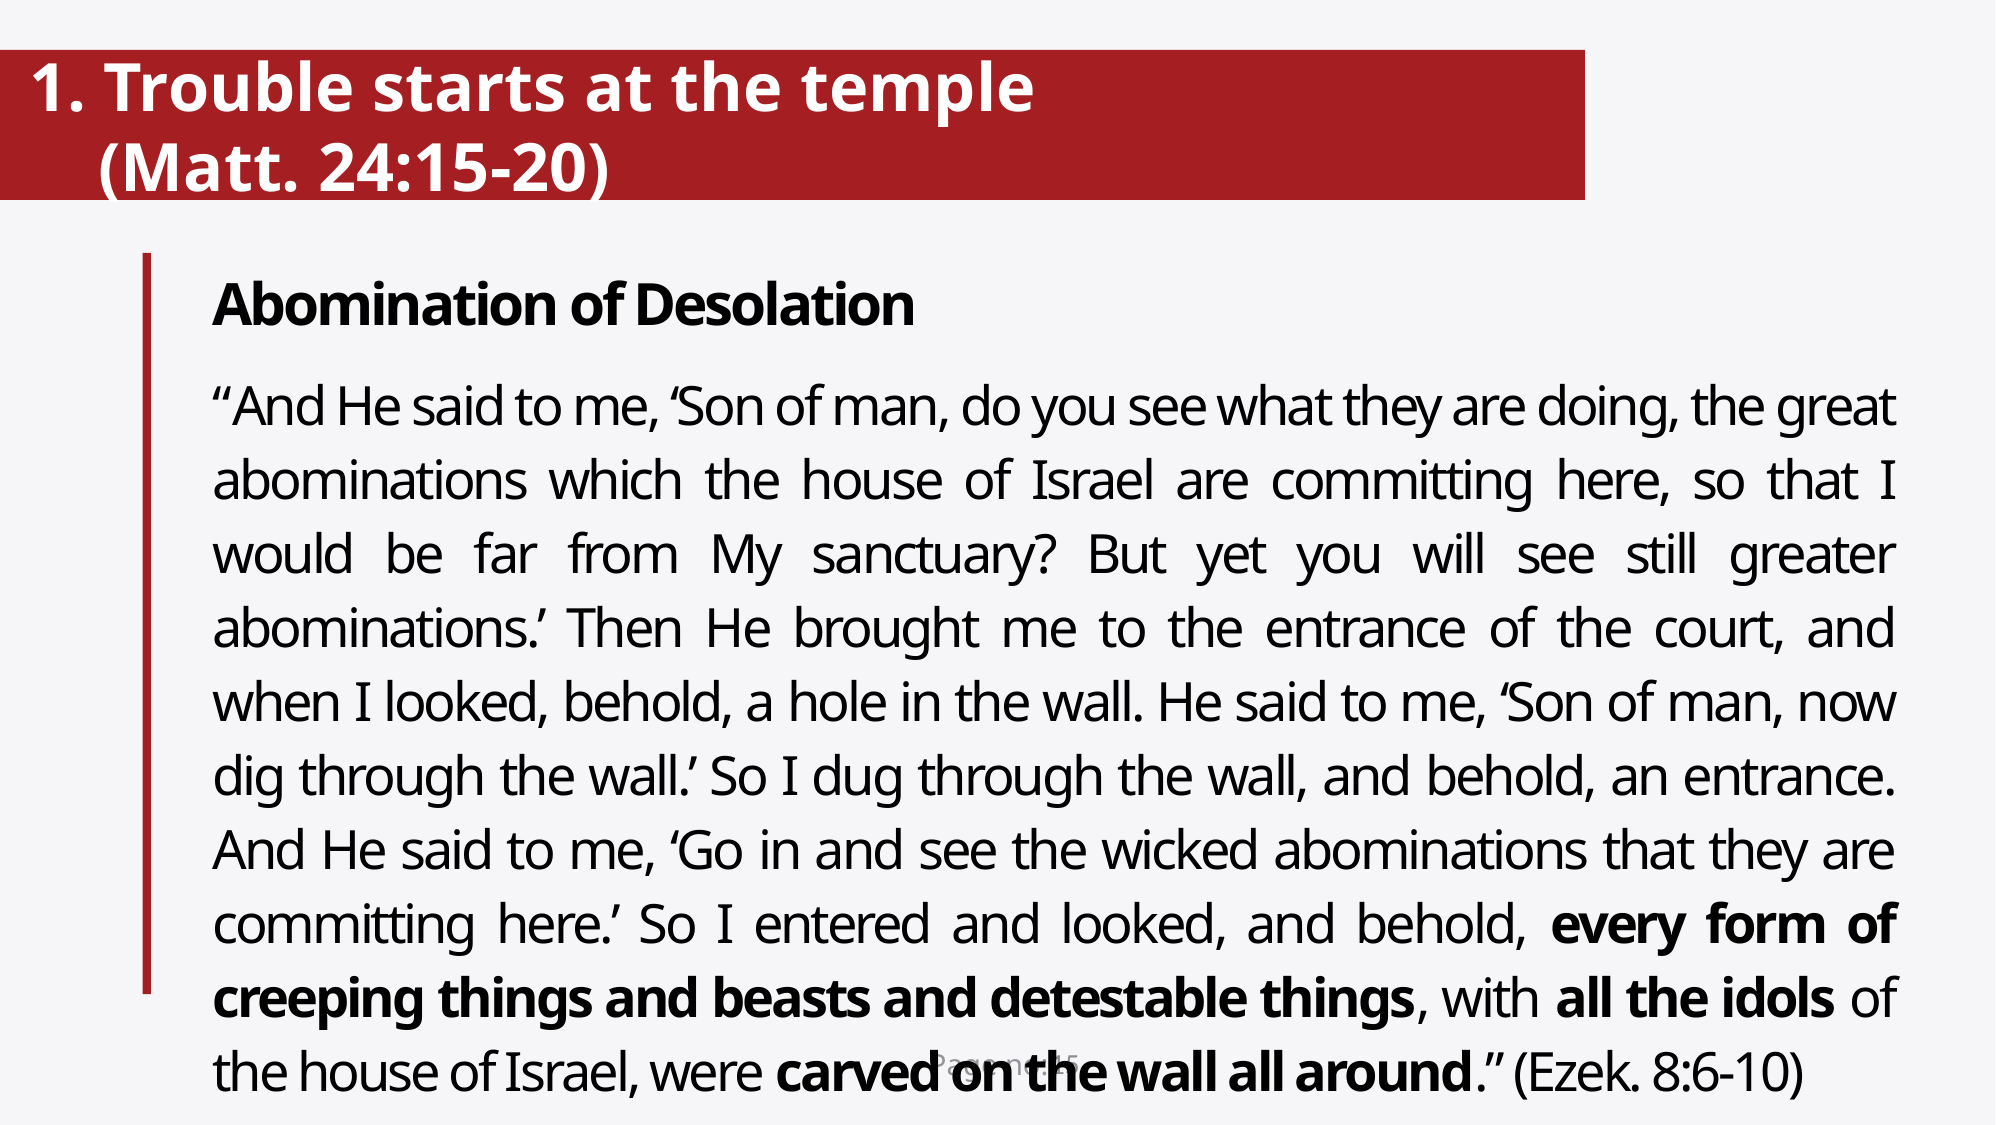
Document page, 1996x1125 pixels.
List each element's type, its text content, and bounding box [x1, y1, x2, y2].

subtitle Abomination of Desolation “And He said to me, ‘Son of man, do you see what they are doing, the great abominations which the house of Israel are committing here, so that I would be far from My sanctuary? But yet you will see still greater abominations.’ Then He brought me to the entrance of the court, and when I looked, behold, a hole in the wall. He said to me, ‘Son of man, now dig through the wall.’ So I dug through the wall, and behold, an entrance. And He said to me, ‘Go in and see the wicked abominations that they are committing here.’ So I entered and looked, and behold, every form of creeping things and beasts and detestable things, with all the idols of the house of Israel, were carved on the wall all around.” (Ezek. 8:6-10) [197, 249, 1910, 1000]
title 1. Trouble starts at the temple (Matt. 24:15-20) [14, 62, 1810, 188]
